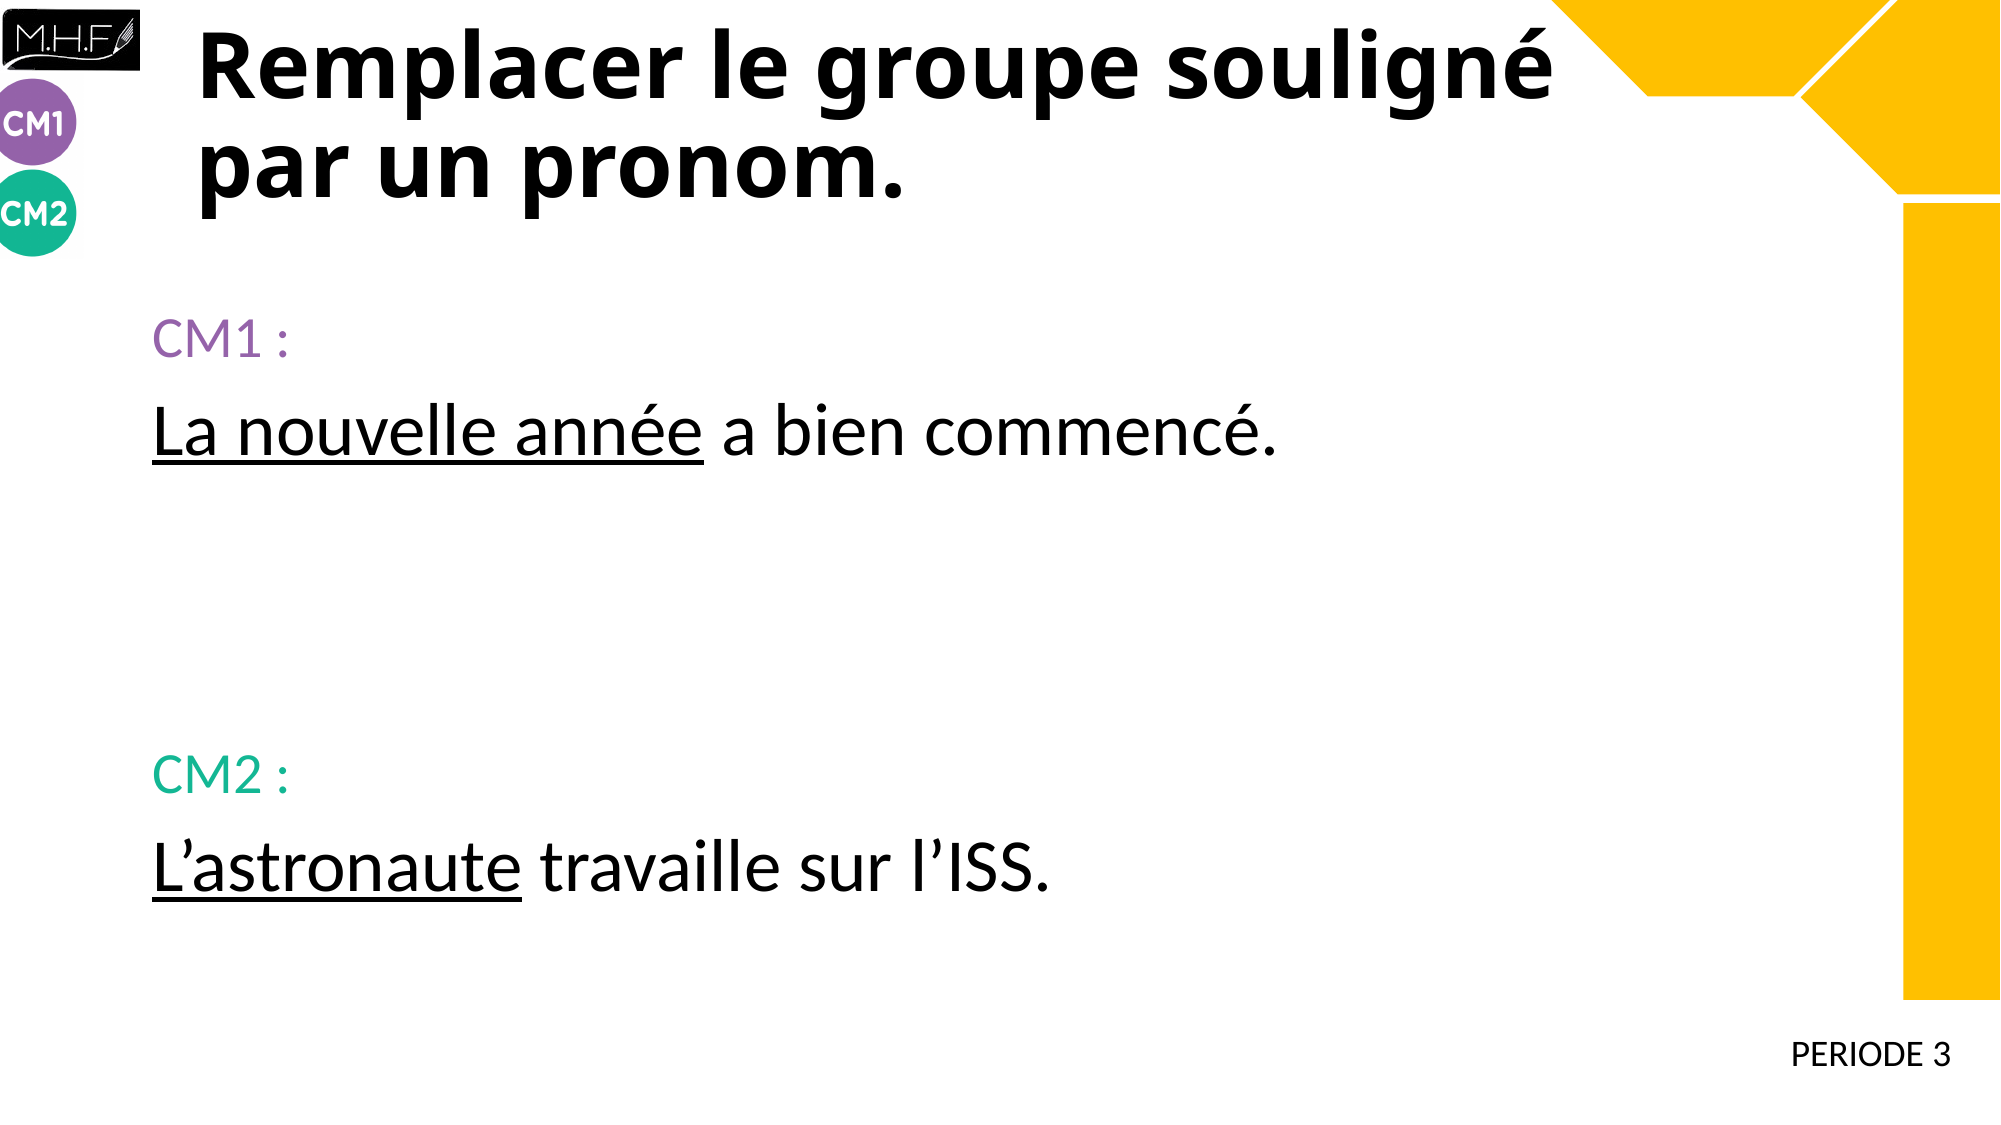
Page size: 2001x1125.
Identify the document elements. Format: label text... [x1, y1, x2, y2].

text_box [1902, 202, 2000, 1001]
text_box [1799, 0, 2000, 196]
list CM1 : La nouvelle année a bien commencé. CM2 : L’astronaute travaille sur l’ISS. [137, 299, 1863, 1014]
text_box [1549, 0, 1892, 98]
title Remplacer le groupe souligné par un pronom. [180, 9, 1727, 227]
text_box PERIODE 3 [1362, 1021, 1967, 1082]
picture [0, 7, 140, 259]
